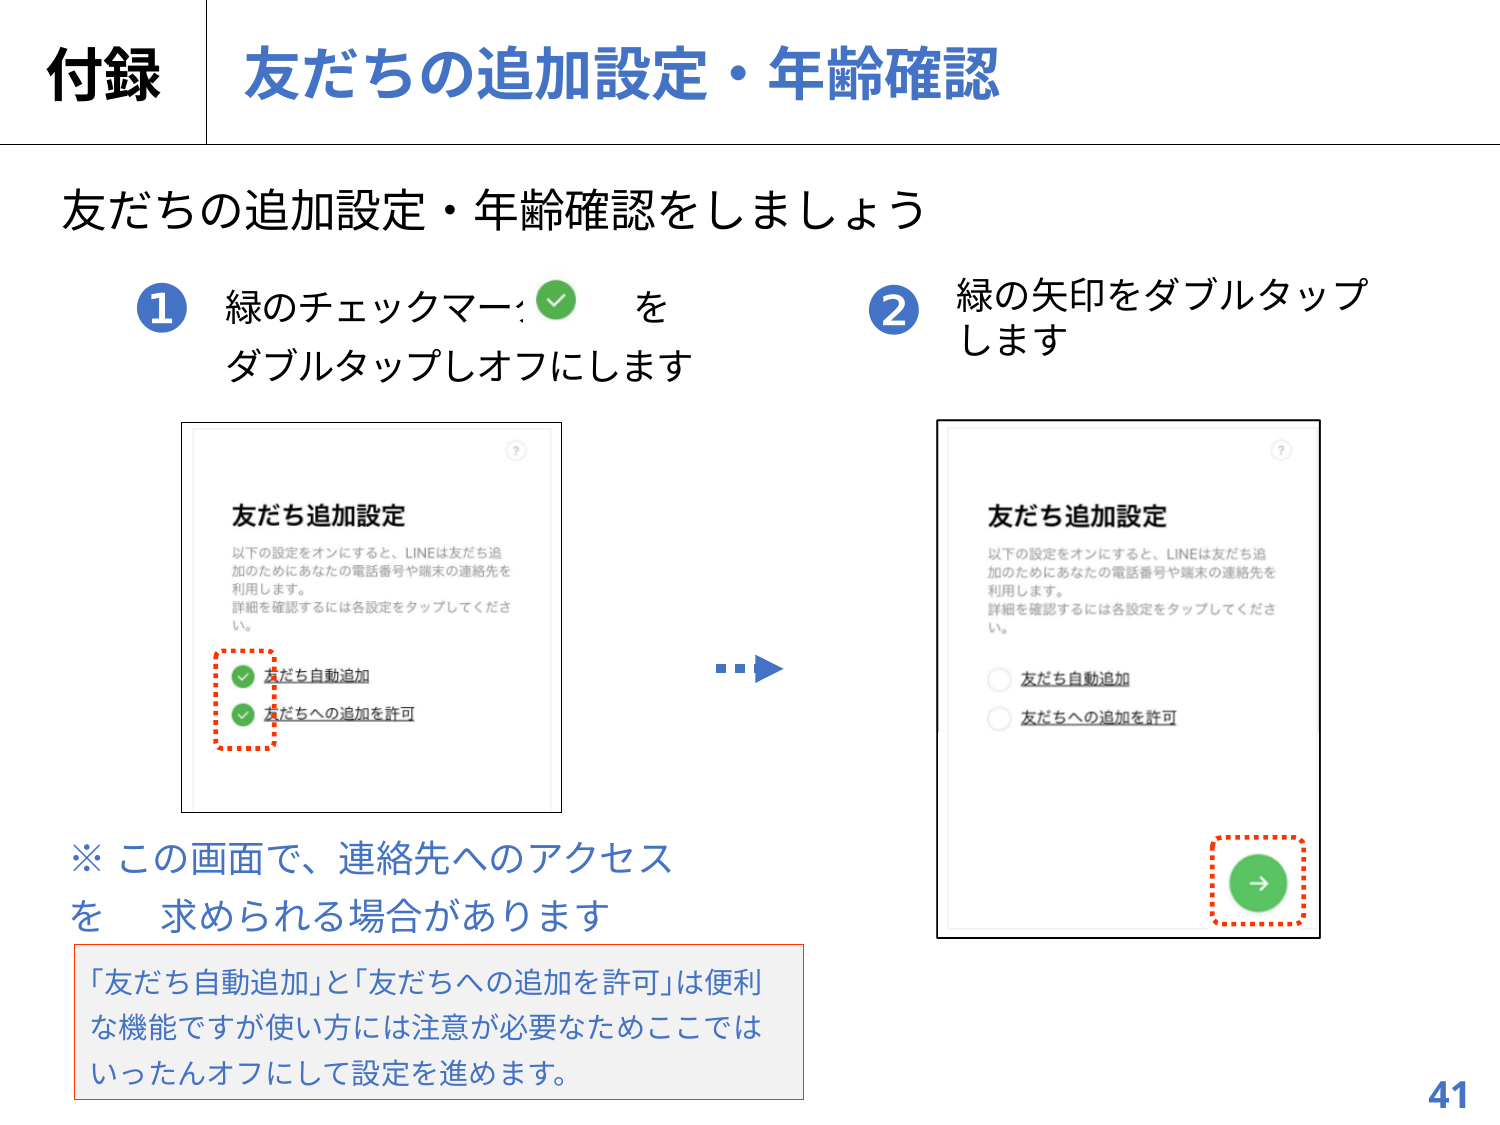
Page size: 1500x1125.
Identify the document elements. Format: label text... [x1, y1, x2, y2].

text_box ※この画面で、連絡先へのアクセスを 求められる場合があります [54, 814, 695, 946]
text_box 41 [1399, 1063, 1500, 1123]
text_box ❷ [849, 274, 939, 356]
picture [936, 419, 1321, 940]
text_box 友だちの追加設定・年齢確認をしましょう [46, 180, 1422, 274]
text_box 緑のチェックマーク を ダブルタップしオフにします [210, 274, 824, 396]
text_box 緑の矢印をダブルタップ します [941, 274, 1414, 370]
picture [523, 270, 588, 327]
picture [181, 422, 562, 813]
title 友だちの追加設定・年齢確認 [228, 36, 1472, 116]
text_box ❶ [117, 274, 207, 354]
text_box 付録 [0, 0, 207, 147]
text_box ｢友だち自動追加｣と｢友だちへの追加を許可｣は便利な機能ですが使い方には注意が必要なためここではいったんオフにして設定を進めます。 [74, 944, 804, 1100]
